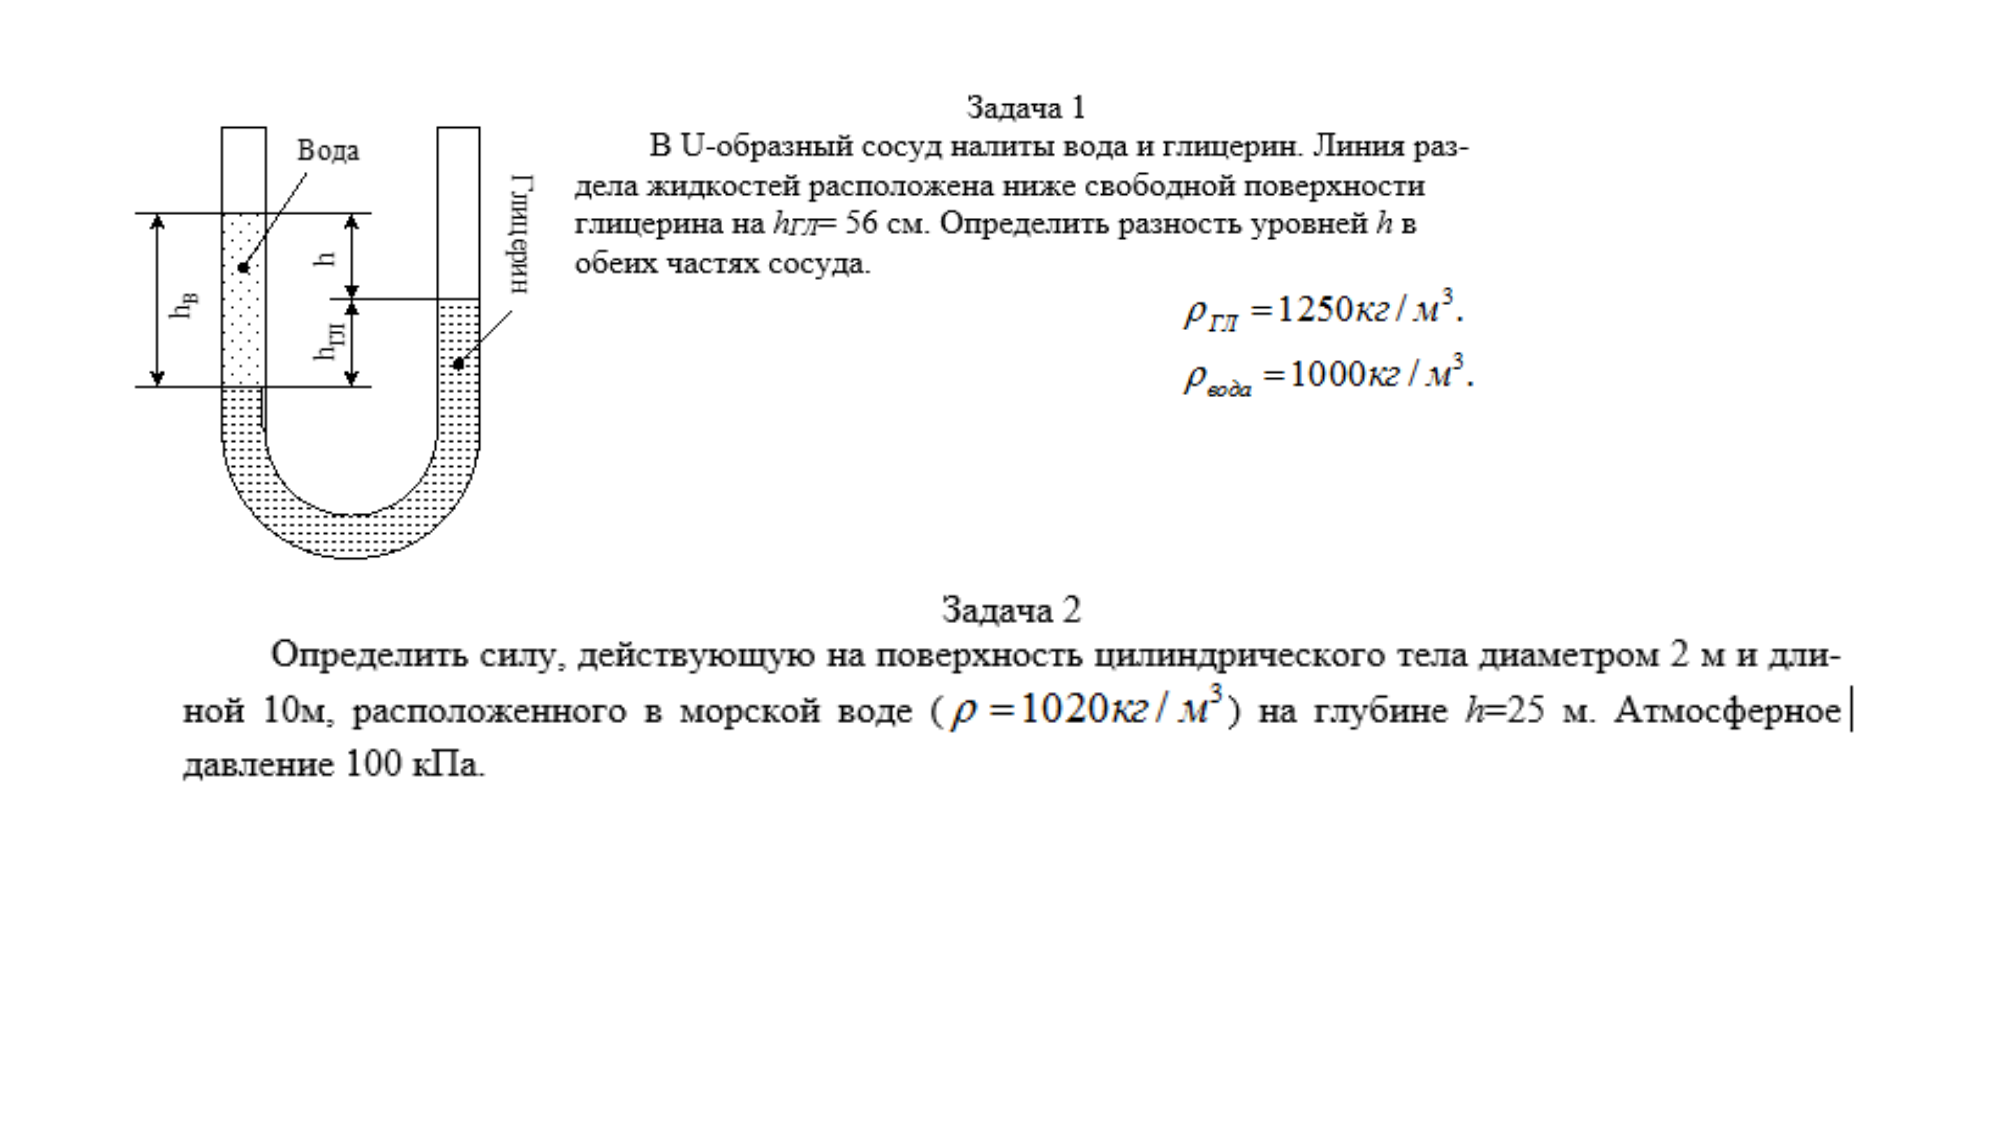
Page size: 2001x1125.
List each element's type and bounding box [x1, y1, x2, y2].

picture [123, 81, 1856, 801]
